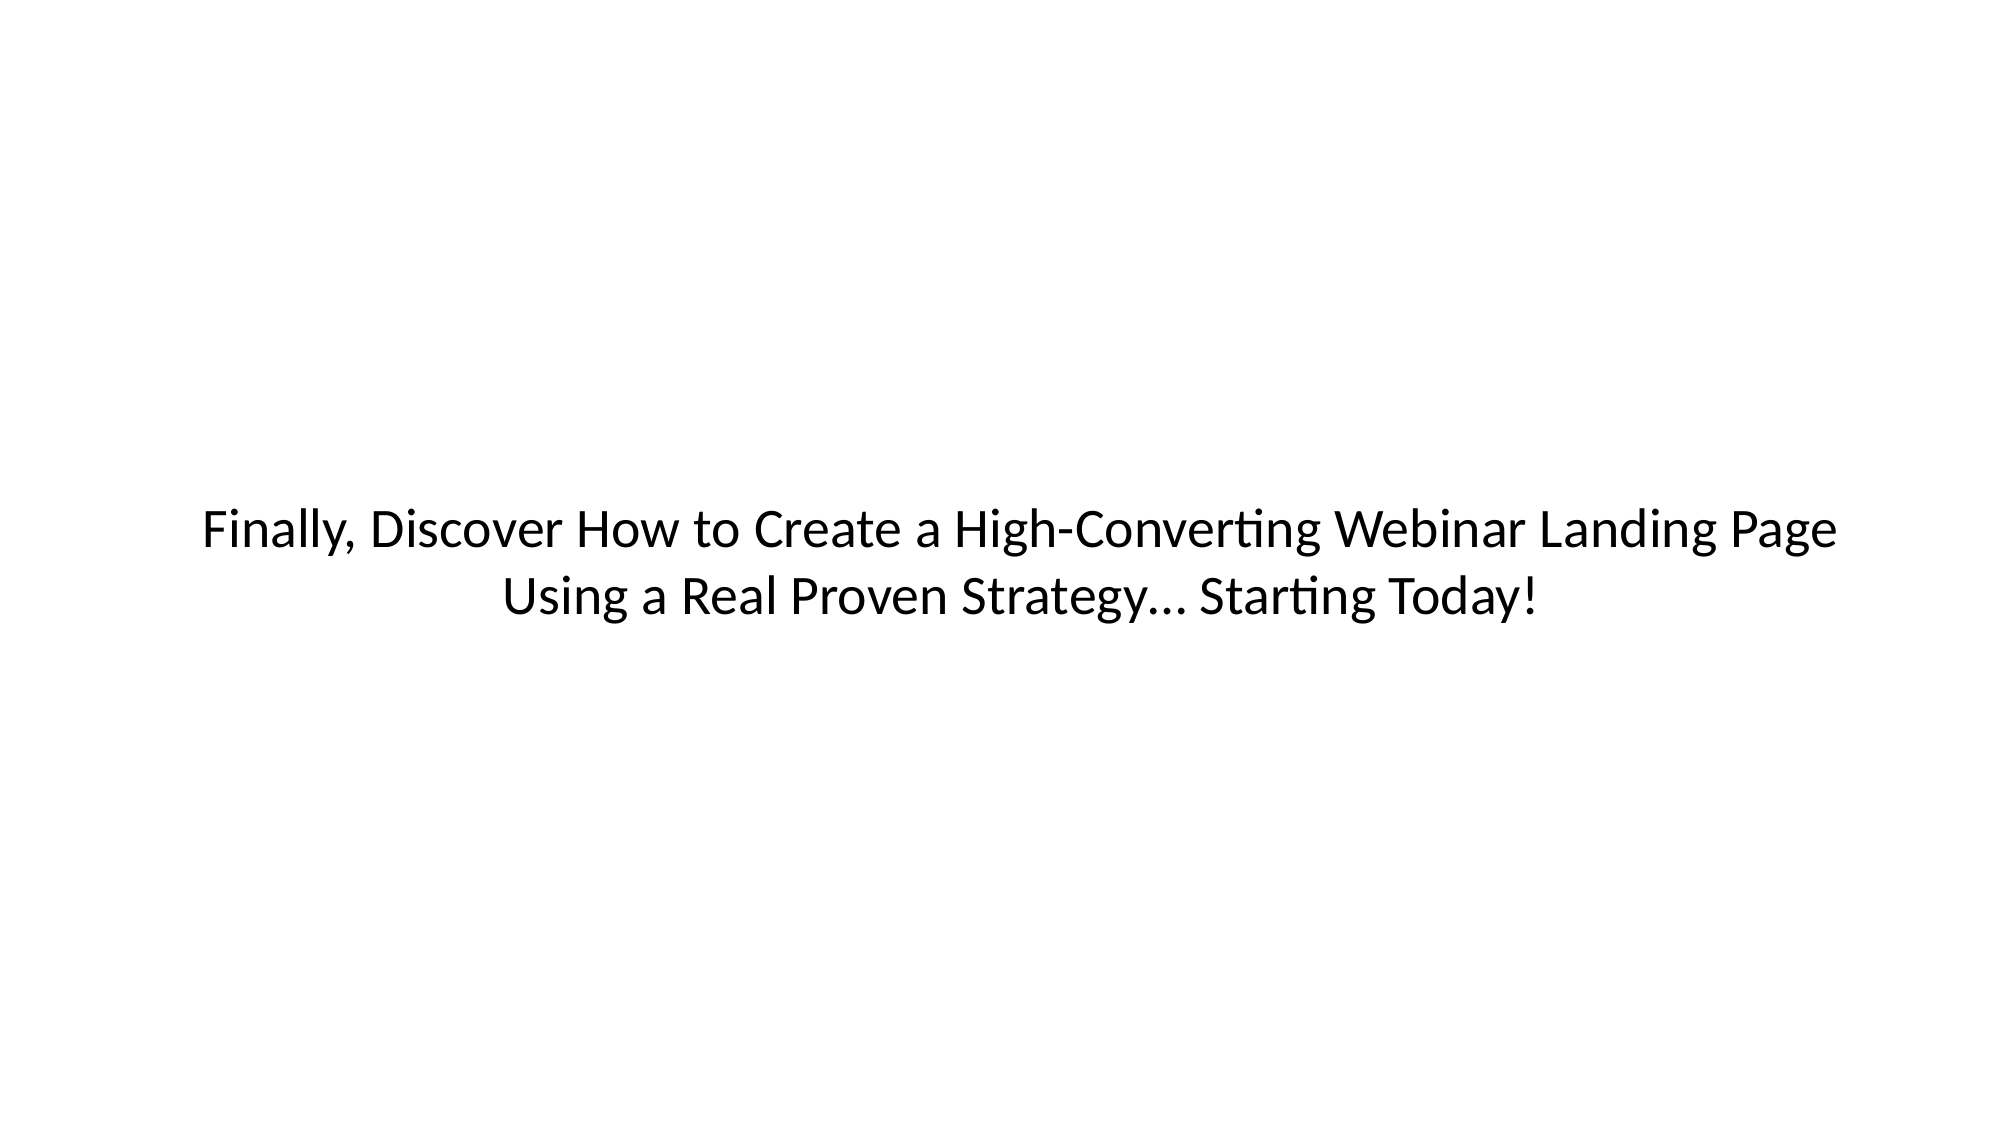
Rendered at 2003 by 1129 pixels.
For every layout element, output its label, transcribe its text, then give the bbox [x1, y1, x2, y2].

title Finally, Discover How to Create a High-Converting Webinar Landing Page Using a Real Proven Strategy… Starting Today! [120, 464, 1924, 653]
